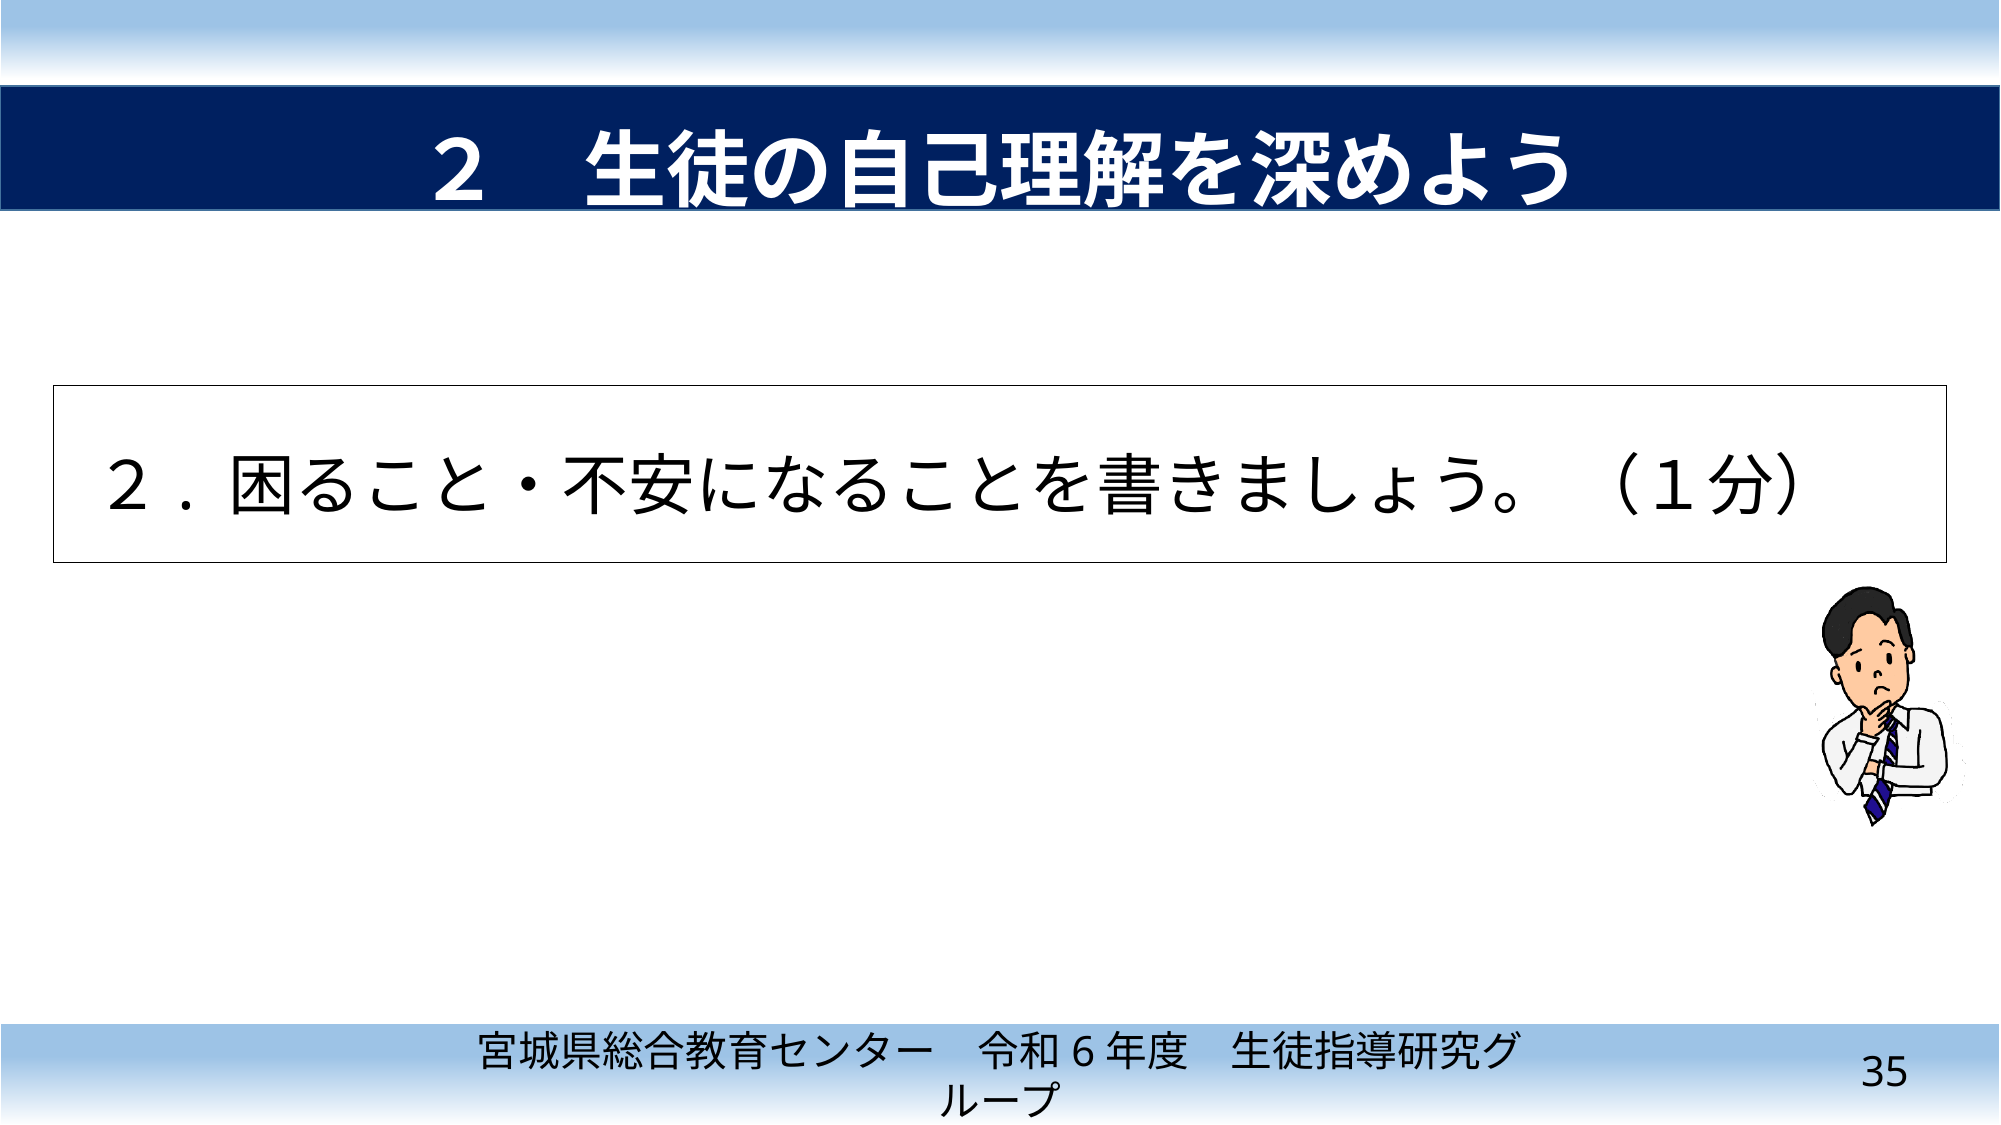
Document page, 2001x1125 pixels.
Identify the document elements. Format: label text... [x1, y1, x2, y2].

text_box [0, 85, 220, 211]
text_box [1780, 85, 2000, 211]
text_box 宮城県総合教育センター 令和6年度 生徒指導研究グループ [428, 1045, 1572, 1105]
text_box ２ 生徒の自己理解を深めよう [220, 59, 1780, 224]
slide_number 34 [1811, 1043, 1925, 1104]
picture [1811, 562, 1973, 832]
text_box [53, 385, 1973, 563]
